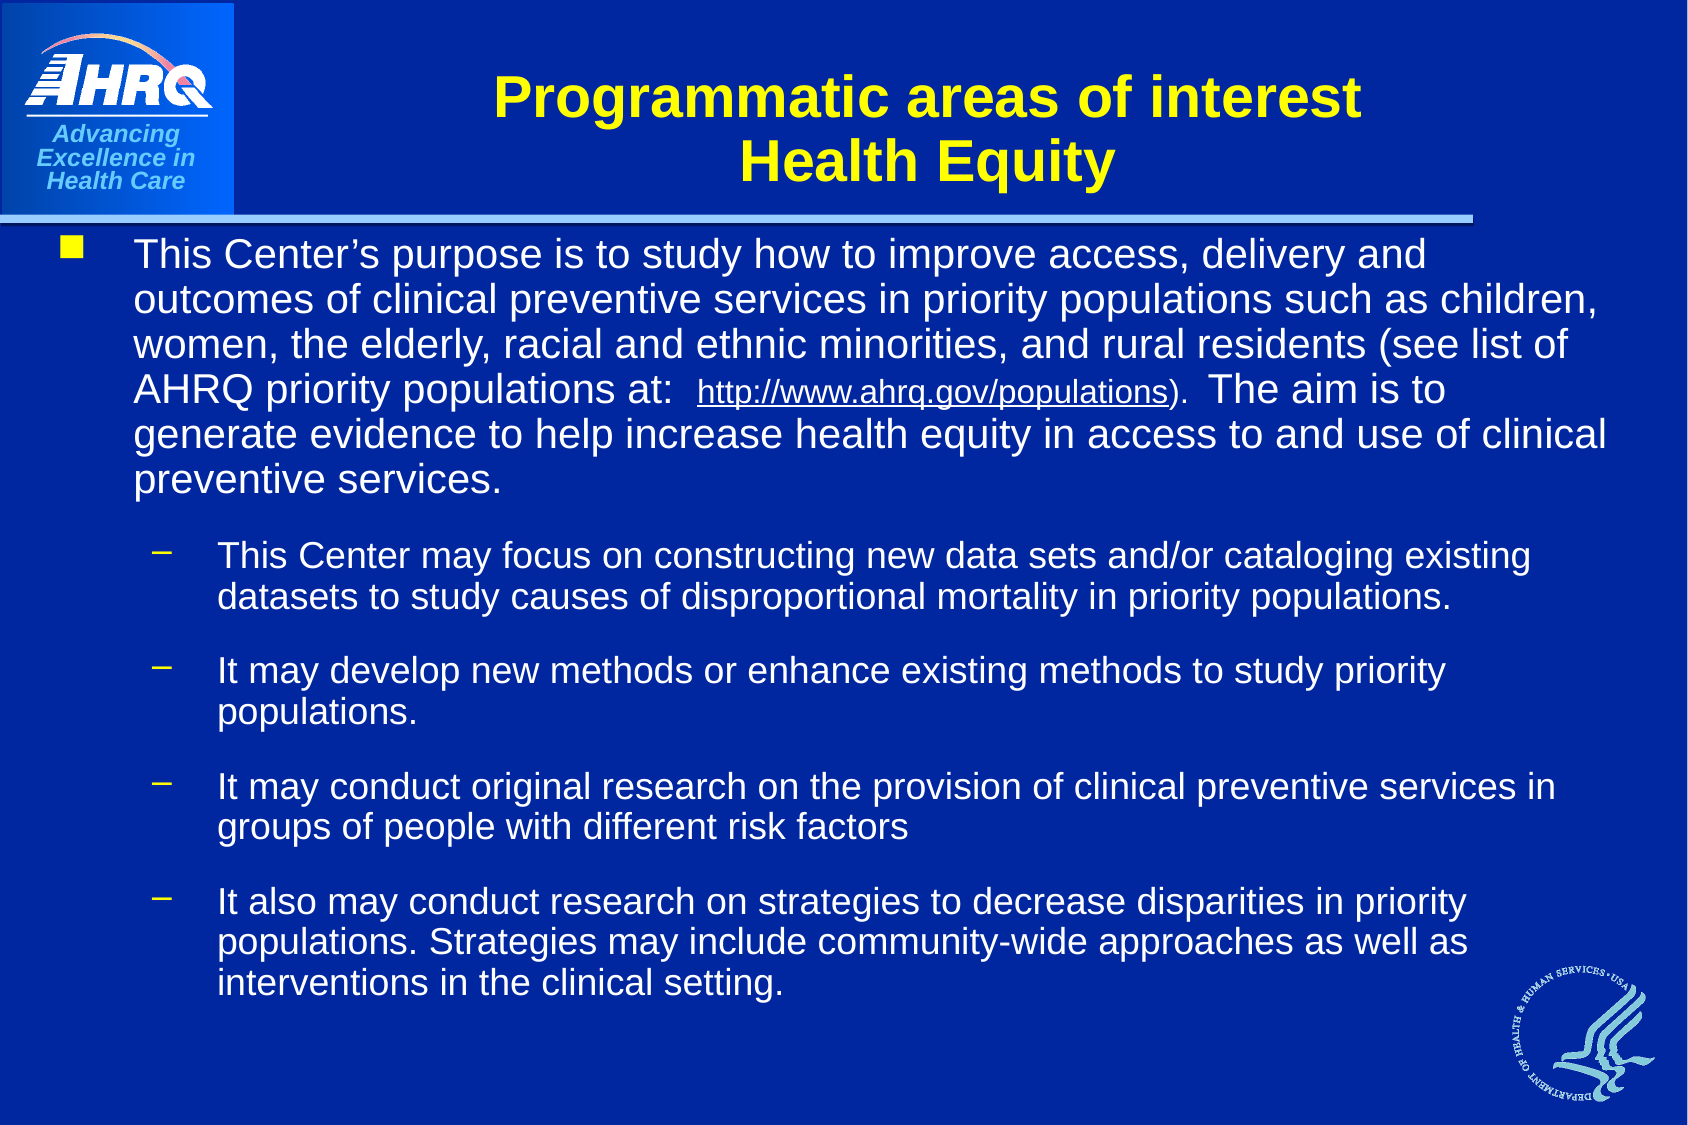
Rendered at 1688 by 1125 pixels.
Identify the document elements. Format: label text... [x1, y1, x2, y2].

picture [9, 12, 229, 133]
list This Center’s purpose is to study how to improve access, delivery and outcomes of clinical preventive services in priority populations such as children, women, the elderly, racial and ethnic minorities, and rural residents (see list of AHRQ priority populations at: http://www.ahrq.gov/populations). The aim is to generate evidence to help increase health equity in access to and use of clinical preventive services. This Center may focus on constructing new data sets and/or cataloging existing datasets to study causes of disproportional mortality in priority populations. It may develop new methods or enhance existing methods to study priority populations. It may conduct original research on the provision of clinical preventive services in groups of people with different risk factors It also may conduct research on strategies to decrease disparities in priority populations. Strategies may include community-wide approaches as well as interventions in the clinical setting. [41, 224, 1632, 1038]
picture [1493, 950, 1670, 1123]
title Programmatic areas of interest Health Equity [268, 56, 1588, 202]
